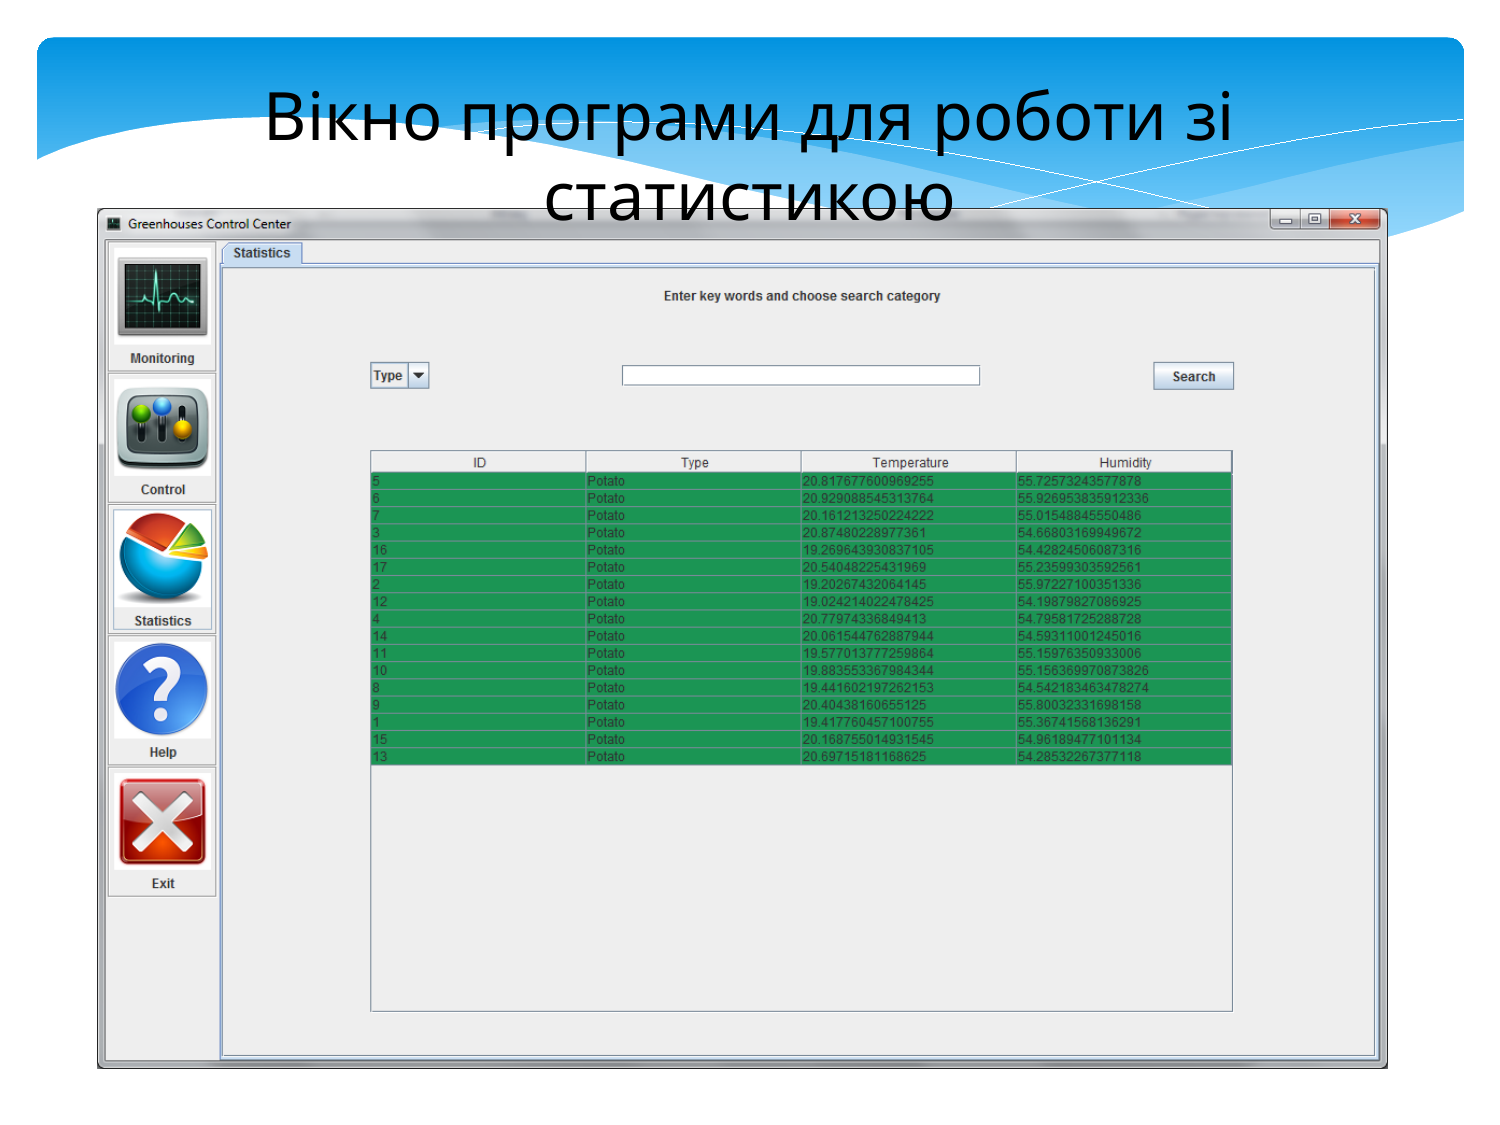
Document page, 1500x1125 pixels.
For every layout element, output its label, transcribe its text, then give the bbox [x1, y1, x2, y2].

picture [97, 207, 1389, 1069]
text_box Вікно програми для роботи зі статистикою [74, 66, 1425, 272]
